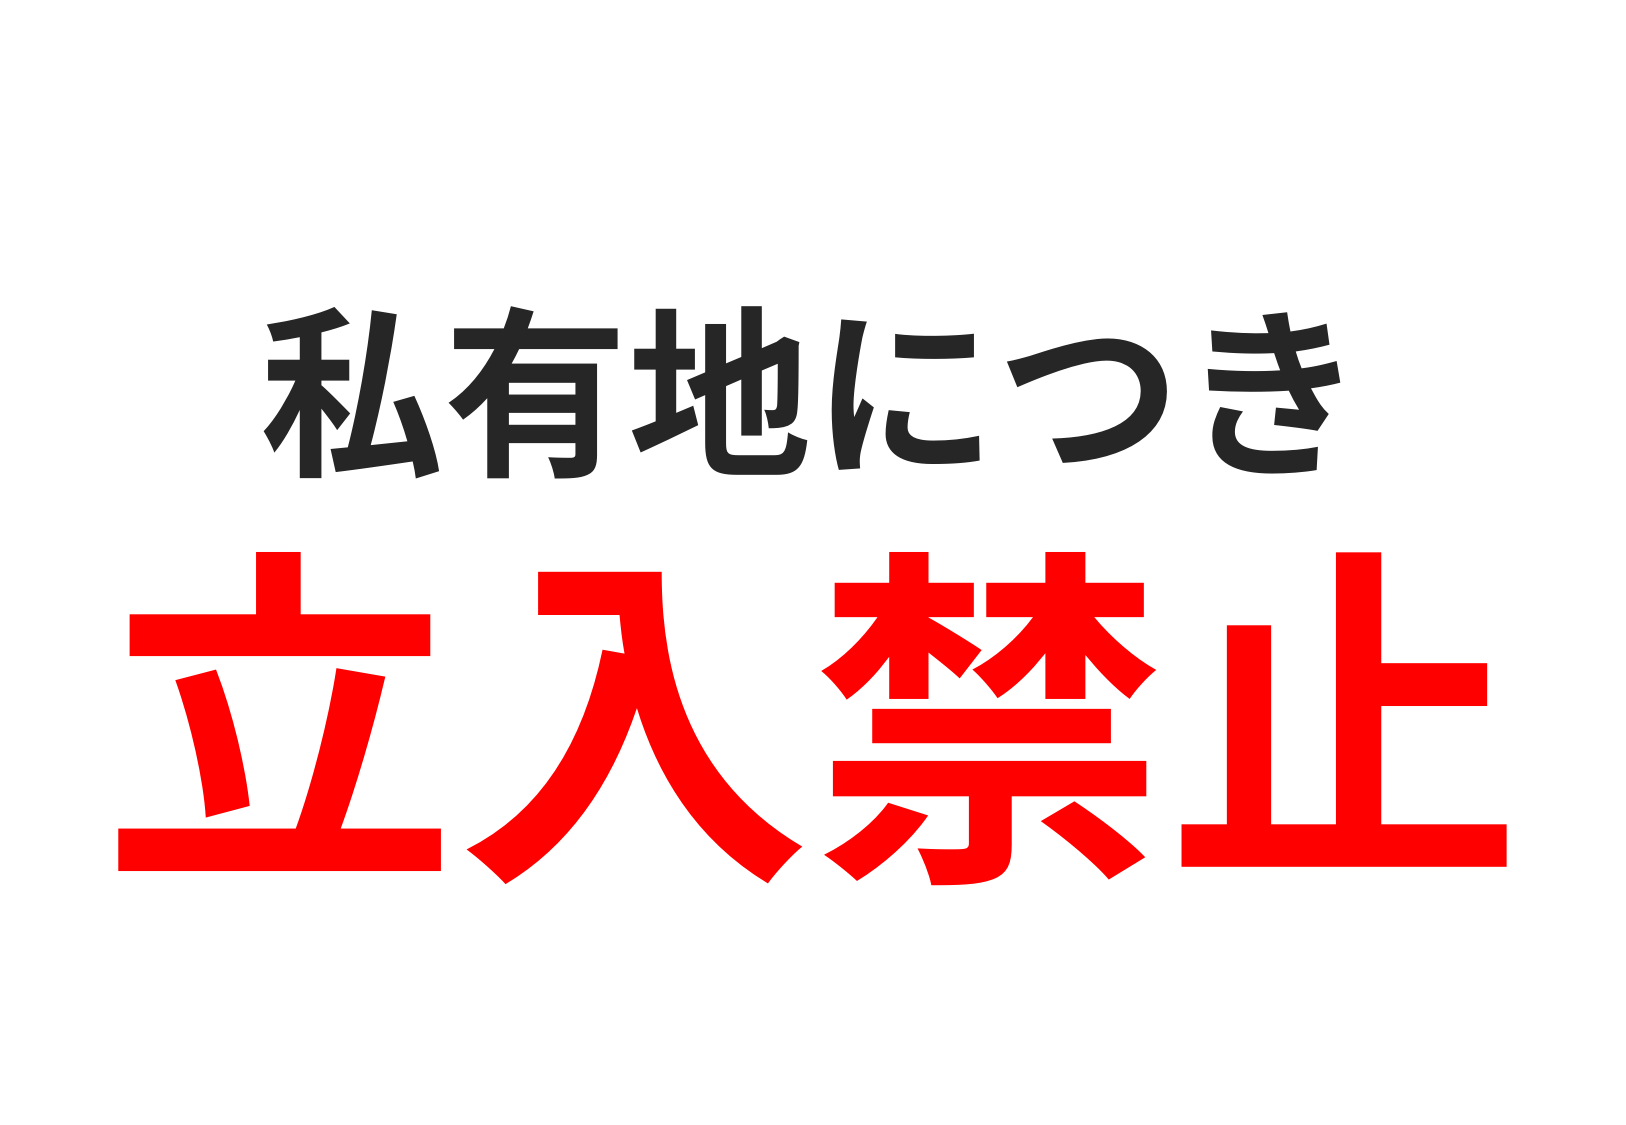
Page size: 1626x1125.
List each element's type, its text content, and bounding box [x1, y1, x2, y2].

text_box 私有地につき 立入禁止 [0, 271, 1625, 932]
